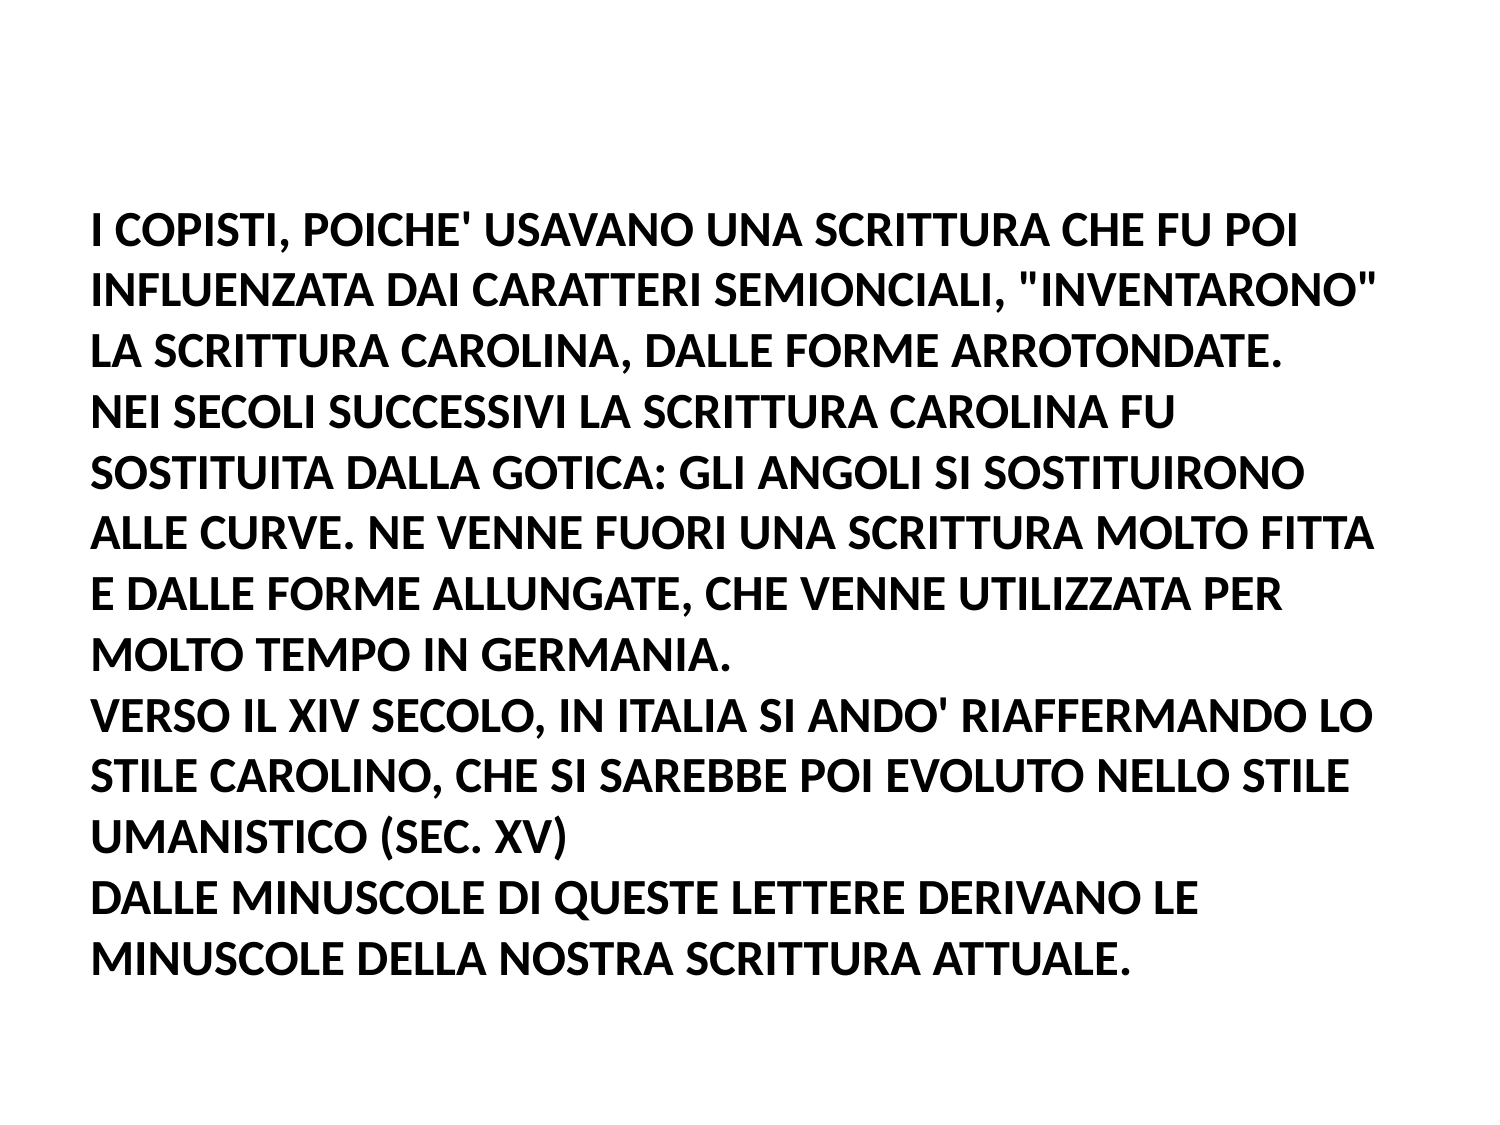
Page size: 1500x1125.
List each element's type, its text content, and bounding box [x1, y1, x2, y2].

list I COPISTI, POICHE' USAVANO UNA SCRITTURA CHE FU POI INFLUENZATA DAI CARATTERI SEMIONCIALI, "INVENTARONO" LA SCRITTURA CAROLINA, DALLE FORME ARROTONDATE. NEI SECOLI SUCCESSIVI LA SCRITTURA CAROLINA FU SOSTITUITA DALLA GOTICA: GLI ANGOLI SI SOSTITUIRONO ALLE CURVE. NE VENNE FUORI UNA SCRITTURA MOLTO FITTA E DALLE FORME ALLUNGATE, CHE VENNE UTILIZZATA PER MOLTO TEMPO IN GERMANIA. VERSO IL XIV SECOLO, IN ITALIA SI ANDO' RIAFFERMANDO LO STILE CAROLINO, CHE SI SAREBBE POI EVOLUTO NELLO STILE UMANISTICO (SEC. XV) DALLE MINUSCOLE DI QUESTE LETTERE DERIVANO LE MINUSCOLE DELLA NOSTRA SCRITTURA ATTUALE. [75, 66, 1425, 1005]
